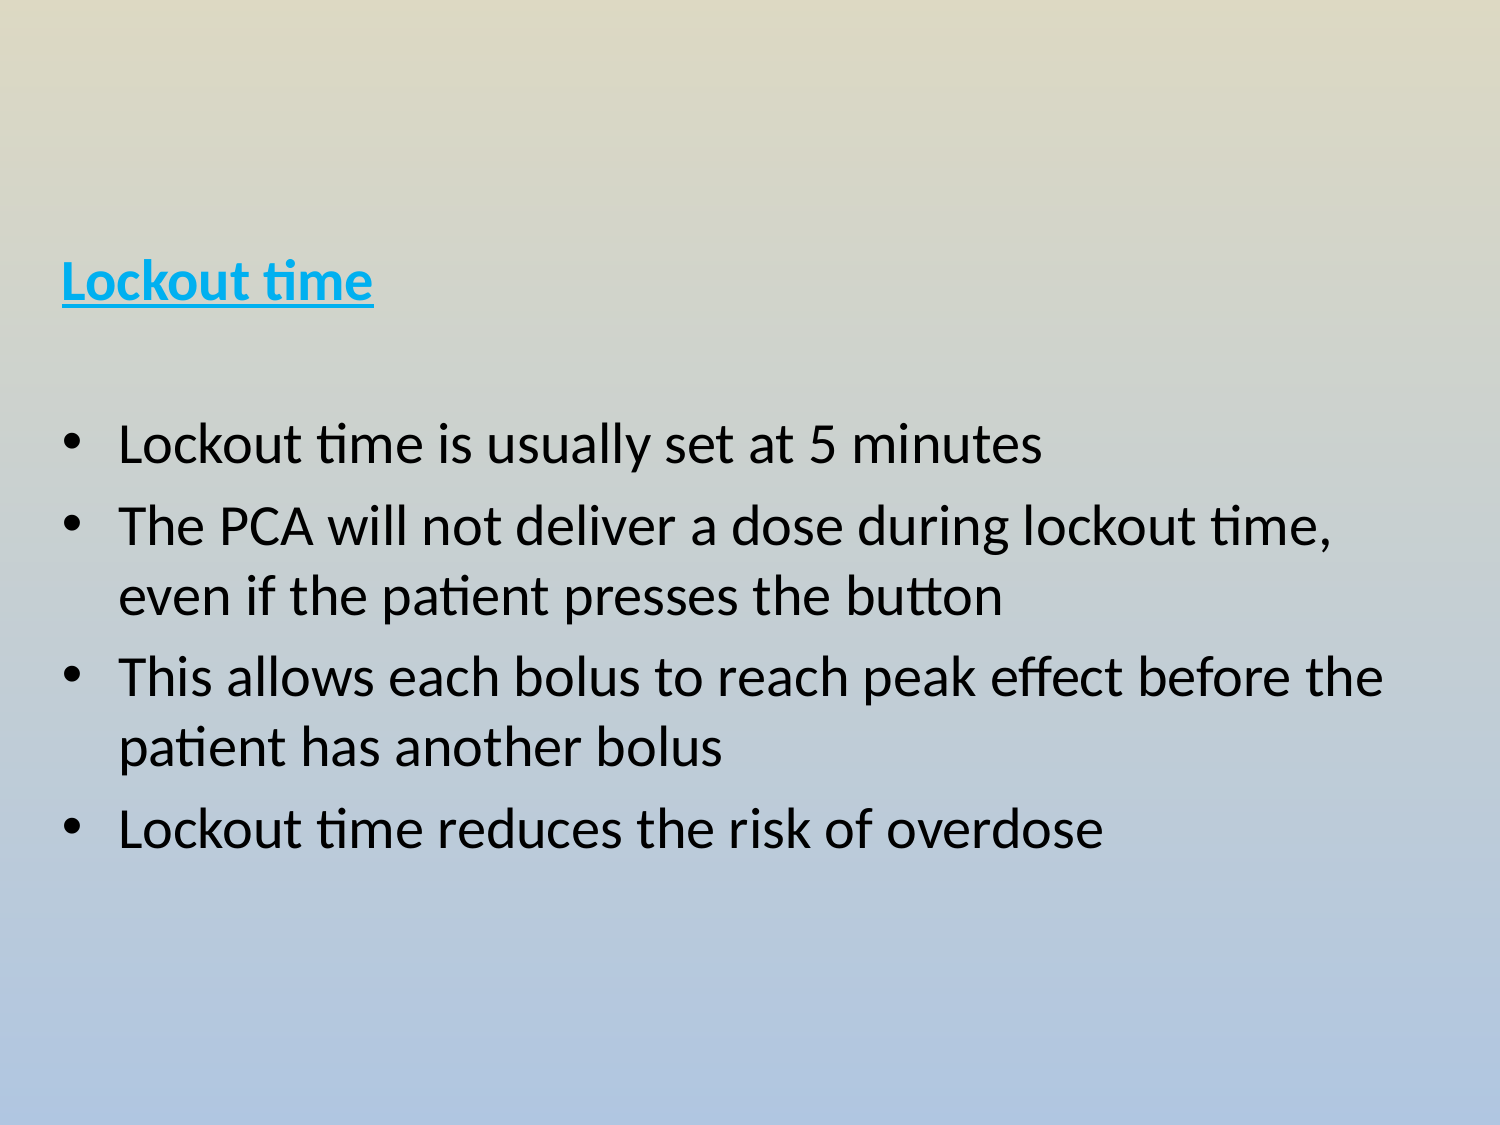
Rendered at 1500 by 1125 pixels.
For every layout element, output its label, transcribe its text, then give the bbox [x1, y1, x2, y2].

list Lockout time Lockout time is usually set at 5 minutes The PCA will not deliver a dose during lockout time, even if the patient presses the button This allows each bolus to reach peak effect before the patient has another bolus Lockout time reduces the risk of overdose [46, 234, 1426, 1006]
